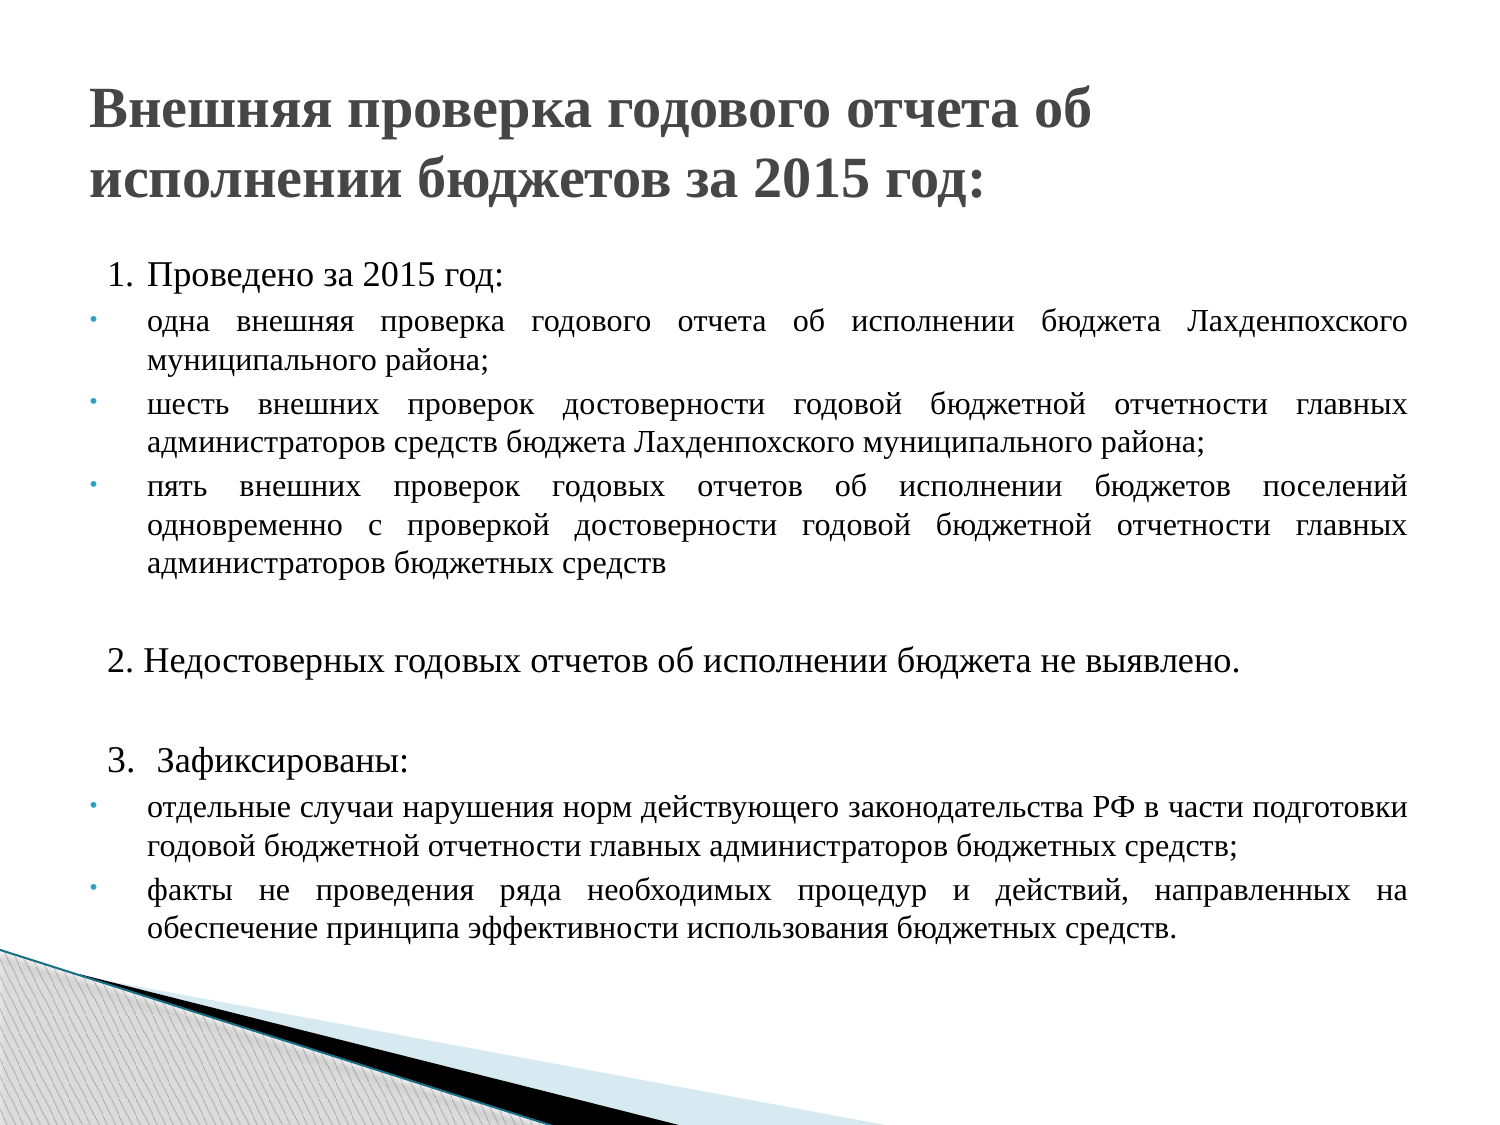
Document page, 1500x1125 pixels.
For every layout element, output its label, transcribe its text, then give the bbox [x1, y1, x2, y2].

title Внешняя проверка годового отчета об исполнении бюджетов за 2015 год: [75, 45, 1425, 233]
list 1. Проведено за 2015 год: одна внешняя проверка годового отчета об исполнении бюджета Лахденпохского муниципального района; шесть внешних проверок достоверности годовой бюджетной отчетности главных администраторов средств бюджета Лахденпохского муниципального района; пять внешних проверок годовых отчетов об исполнении бюджетов поселений одновременно с проверкой достоверности годовой бюджетной отчетности главных администраторов бюджетных средств 2. Недостоверных годовых отчетов об исполнении бюджета не выявлено. 3. Зафиксированы: отдельные случаи нарушения норм действующего законодательства РФ в части подготовки годовой бюджетной отчетности главных администраторов бюджетных средств; факты не проведения ряда необходимых процедур и действий, направленных на обеспечение принципа эффективности использования бюджетных средств. [75, 243, 1425, 997]
